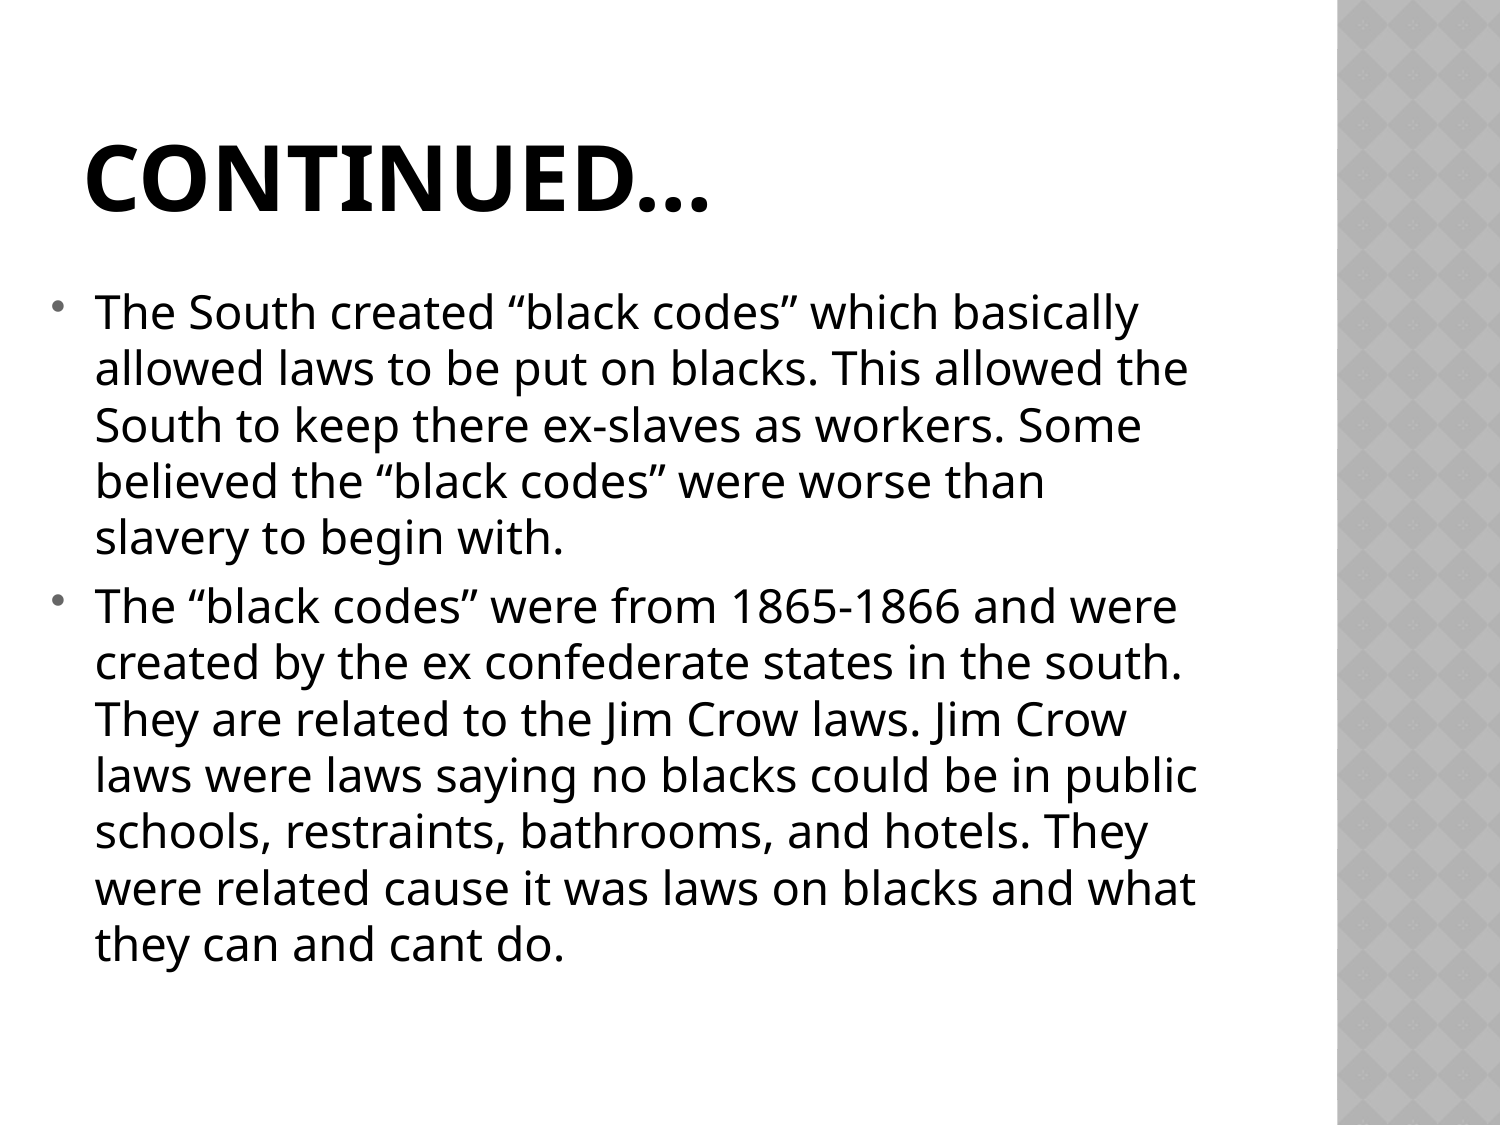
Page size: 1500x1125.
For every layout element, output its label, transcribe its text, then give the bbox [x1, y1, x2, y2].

title Continued… [75, 37, 1043, 230]
list The South created “black codes” which basically allowed laws to be put on blacks. This allowed the South to keep there ex-slaves as workers. Some believed the “black codes” were worse than slavery to begin with. The “black codes” were from 1865-1866 and were created by the ex confederate states in the south. They are related to the Jim Crow laws. Jim Crow laws were laws saying no blacks could be in public schools, restraints, bathrooms, and hotels. They were related cause it was laws on blacks and what they can and cant do. [37, 275, 1225, 993]
